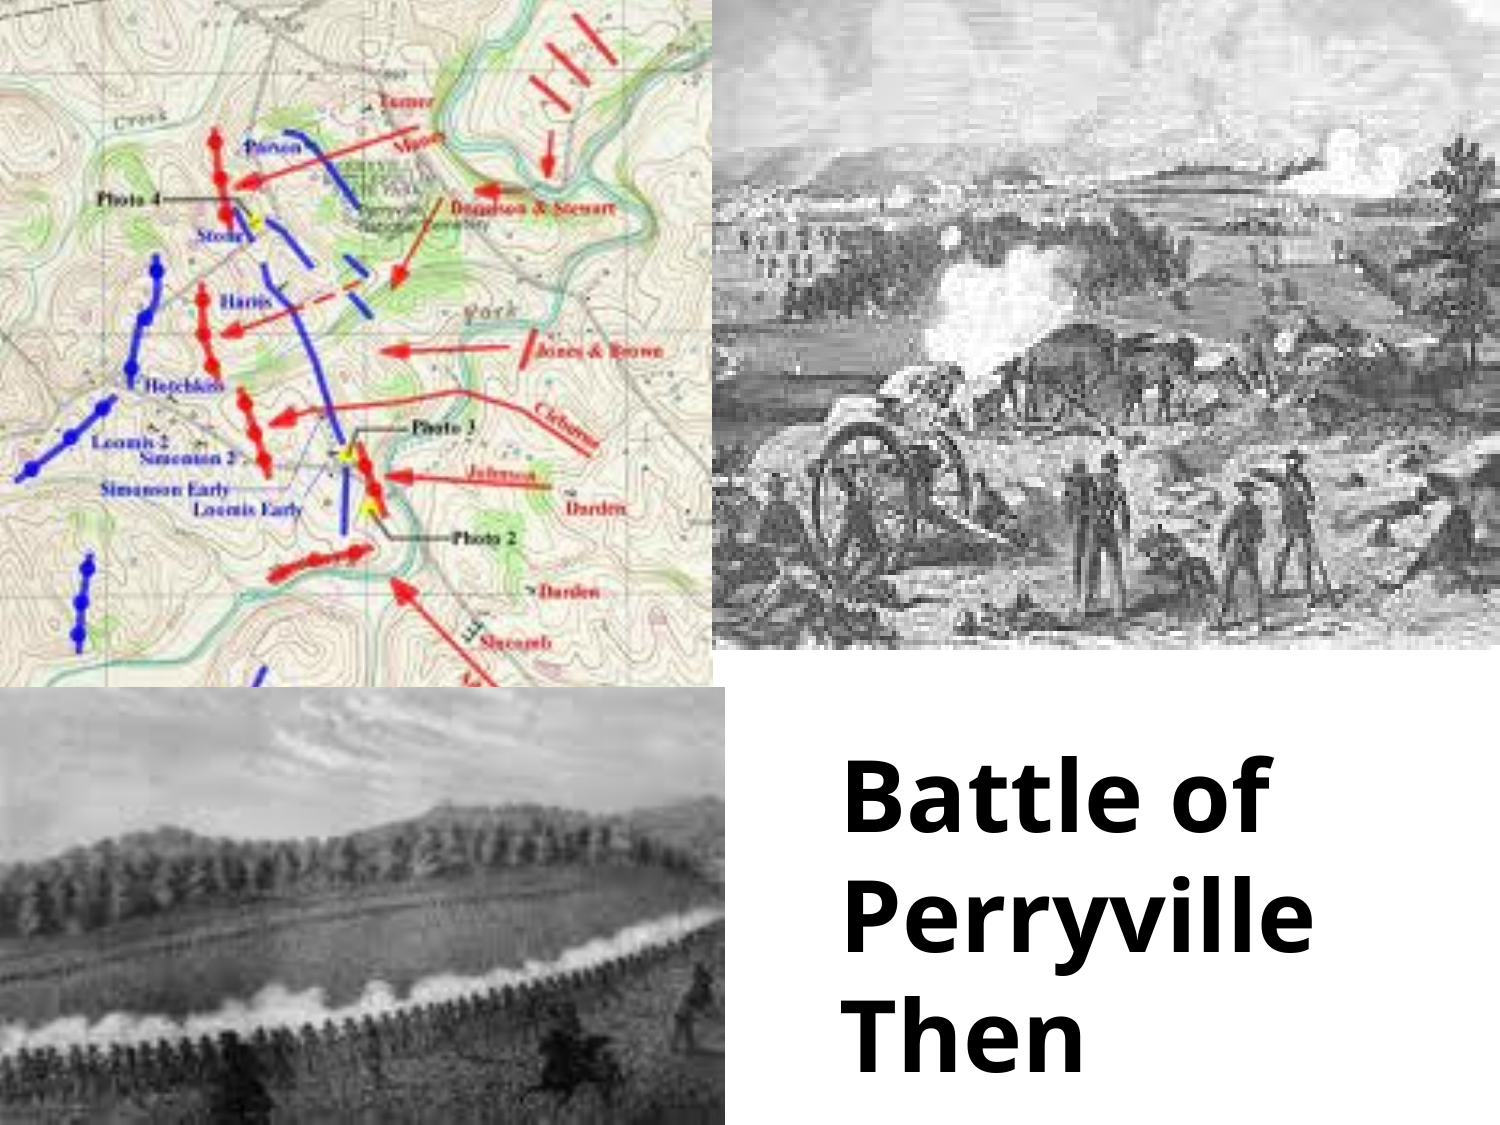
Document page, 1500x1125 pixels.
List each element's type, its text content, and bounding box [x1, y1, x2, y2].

text_box Battle of Perryville Then [824, 725, 1500, 1100]
picture [0, 0, 1500, 1125]
